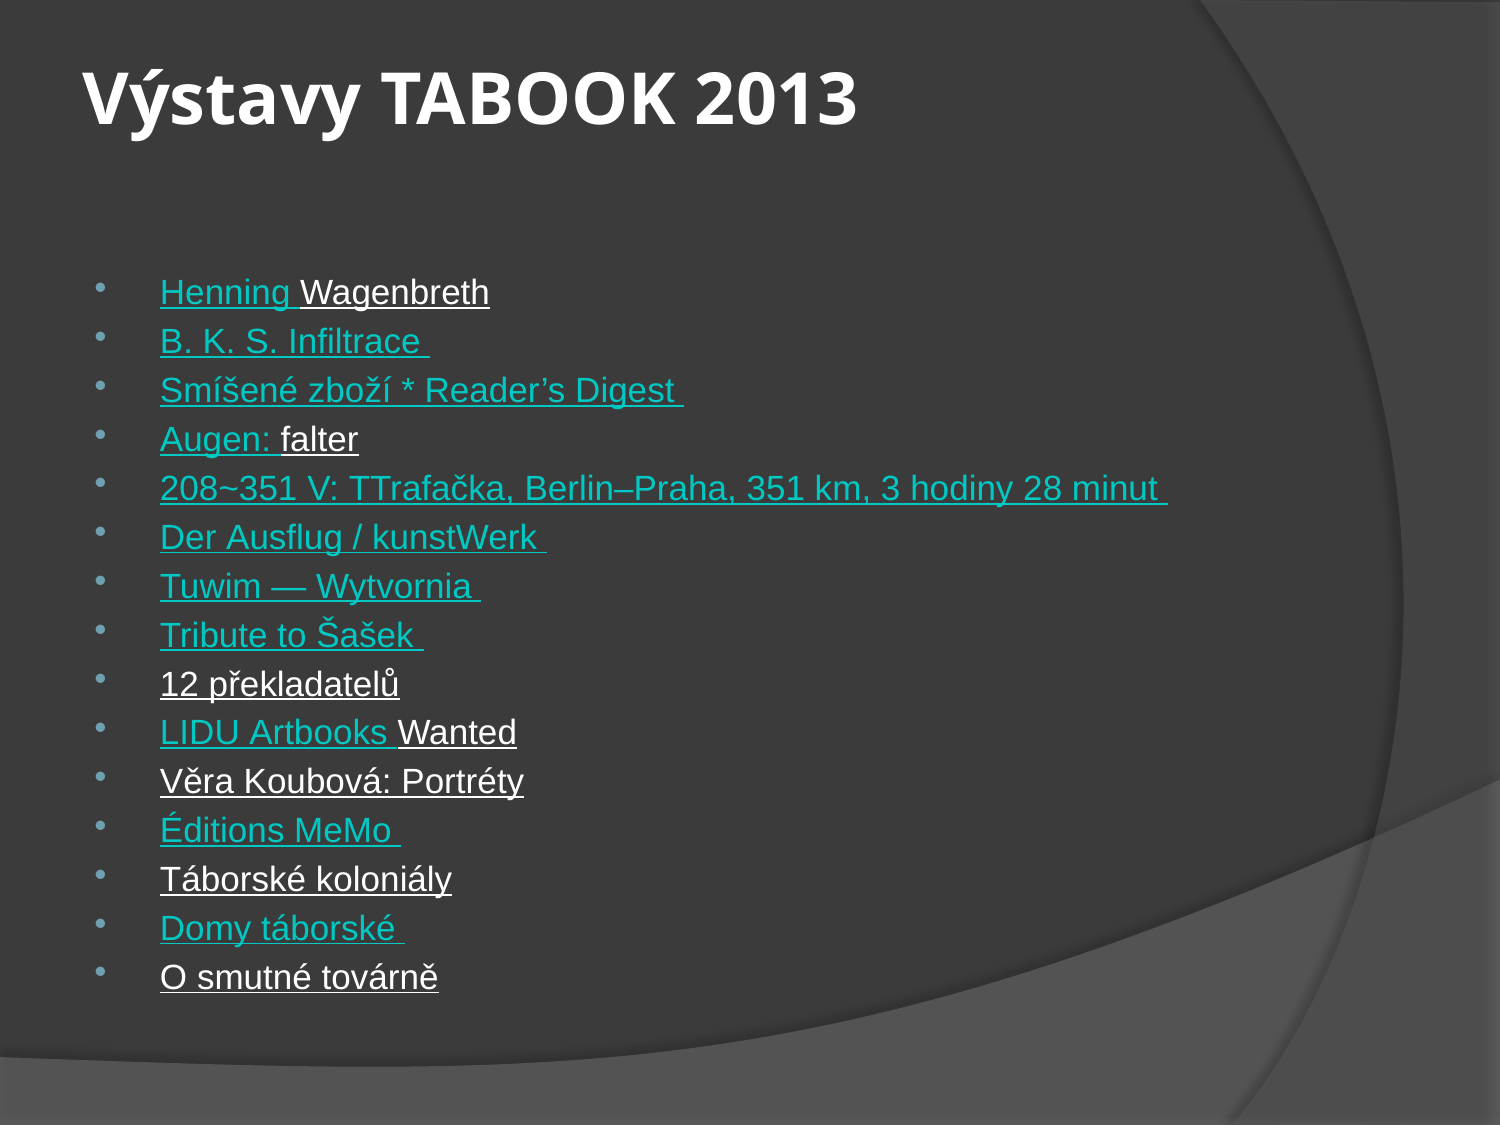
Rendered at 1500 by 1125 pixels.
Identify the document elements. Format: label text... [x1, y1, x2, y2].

title Výstavy TABOOK 2013 [75, 45, 1300, 233]
list Henning Wagenbreth B. K. S. Infiltrace Smíšené zboží * Reader’s Digest Augen: falter 208~351 V: TTrafačka, Berlin–Praha, 351 km, 3 hodiny 28 minut Der Ausflug / kunstWerk Tuwim — Wytvornia Tribute to Šašek 12 překladatelů LIDU Artbooks Wanted Věra Koubová: Portréty Éditions MeMo Táborské koloniály Domy táborské O smutné továrně [75, 262, 1300, 1005]
